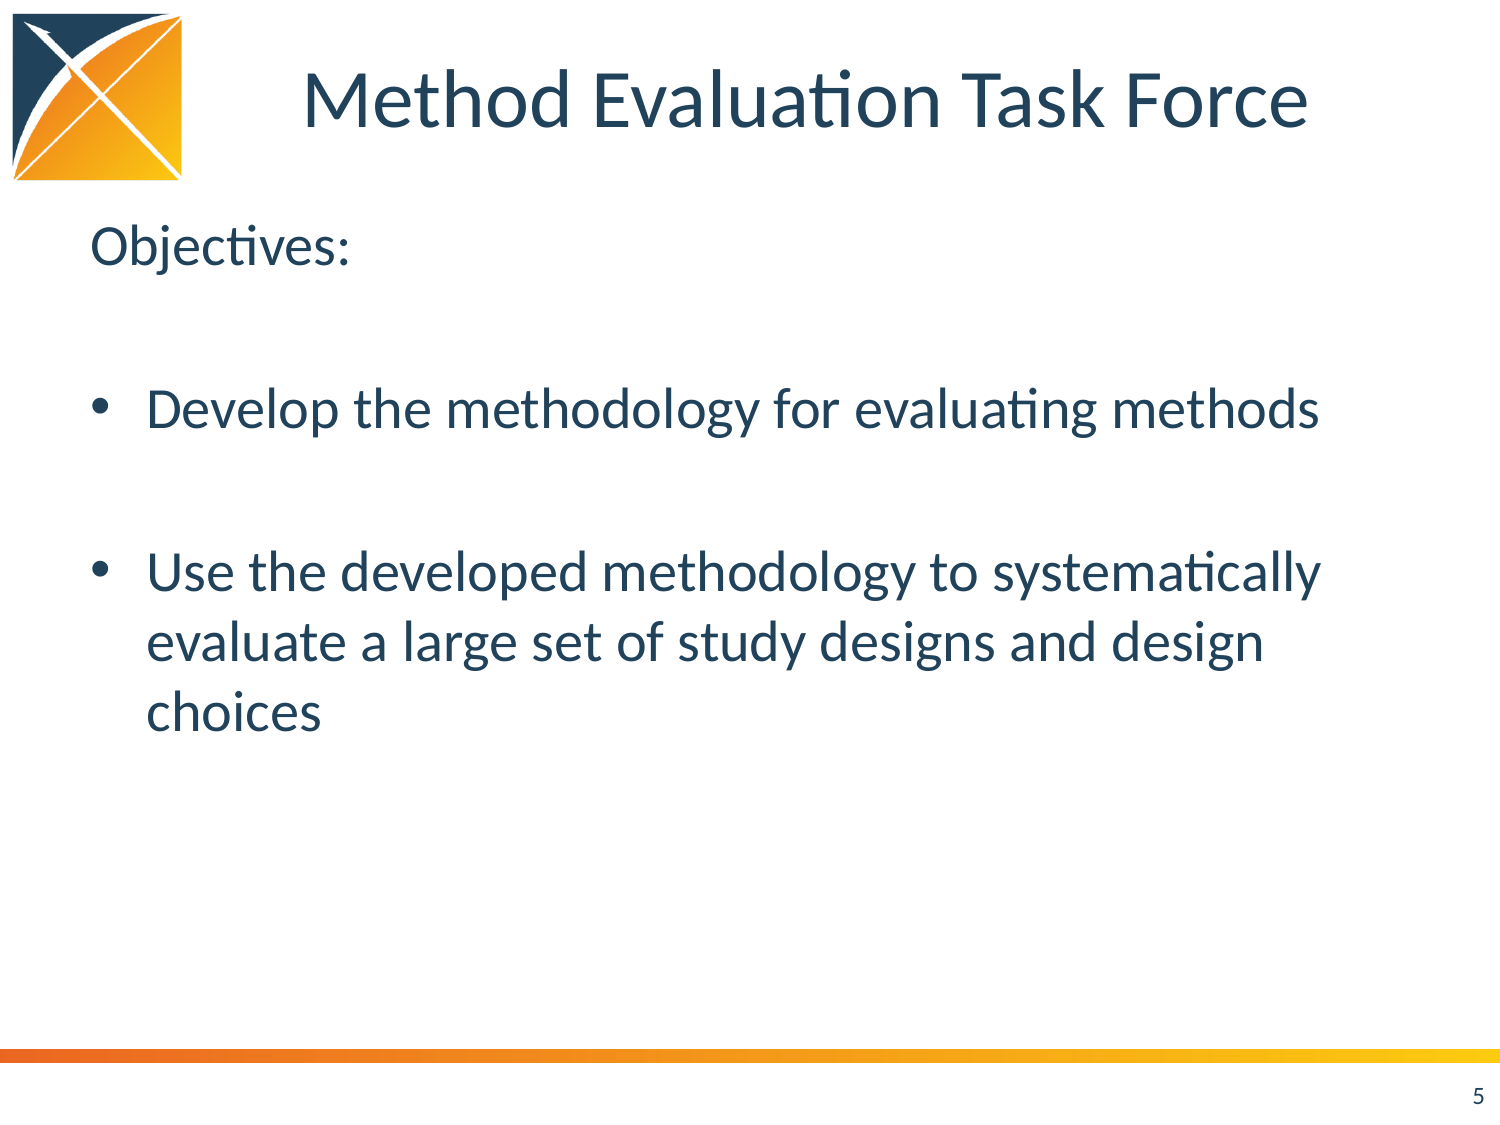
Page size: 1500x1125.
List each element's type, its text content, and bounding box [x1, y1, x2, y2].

picture [0, 0, 206, 200]
title Method Evaluation Task Force [187, 24, 1425, 163]
list Objectives: Develop the methodology for evaluating methods Use the developed methodology to systematically evaluate a large set of study designs and design choices [75, 200, 1425, 1005]
slide_number 5 [1149, 1065, 1500, 1125]
